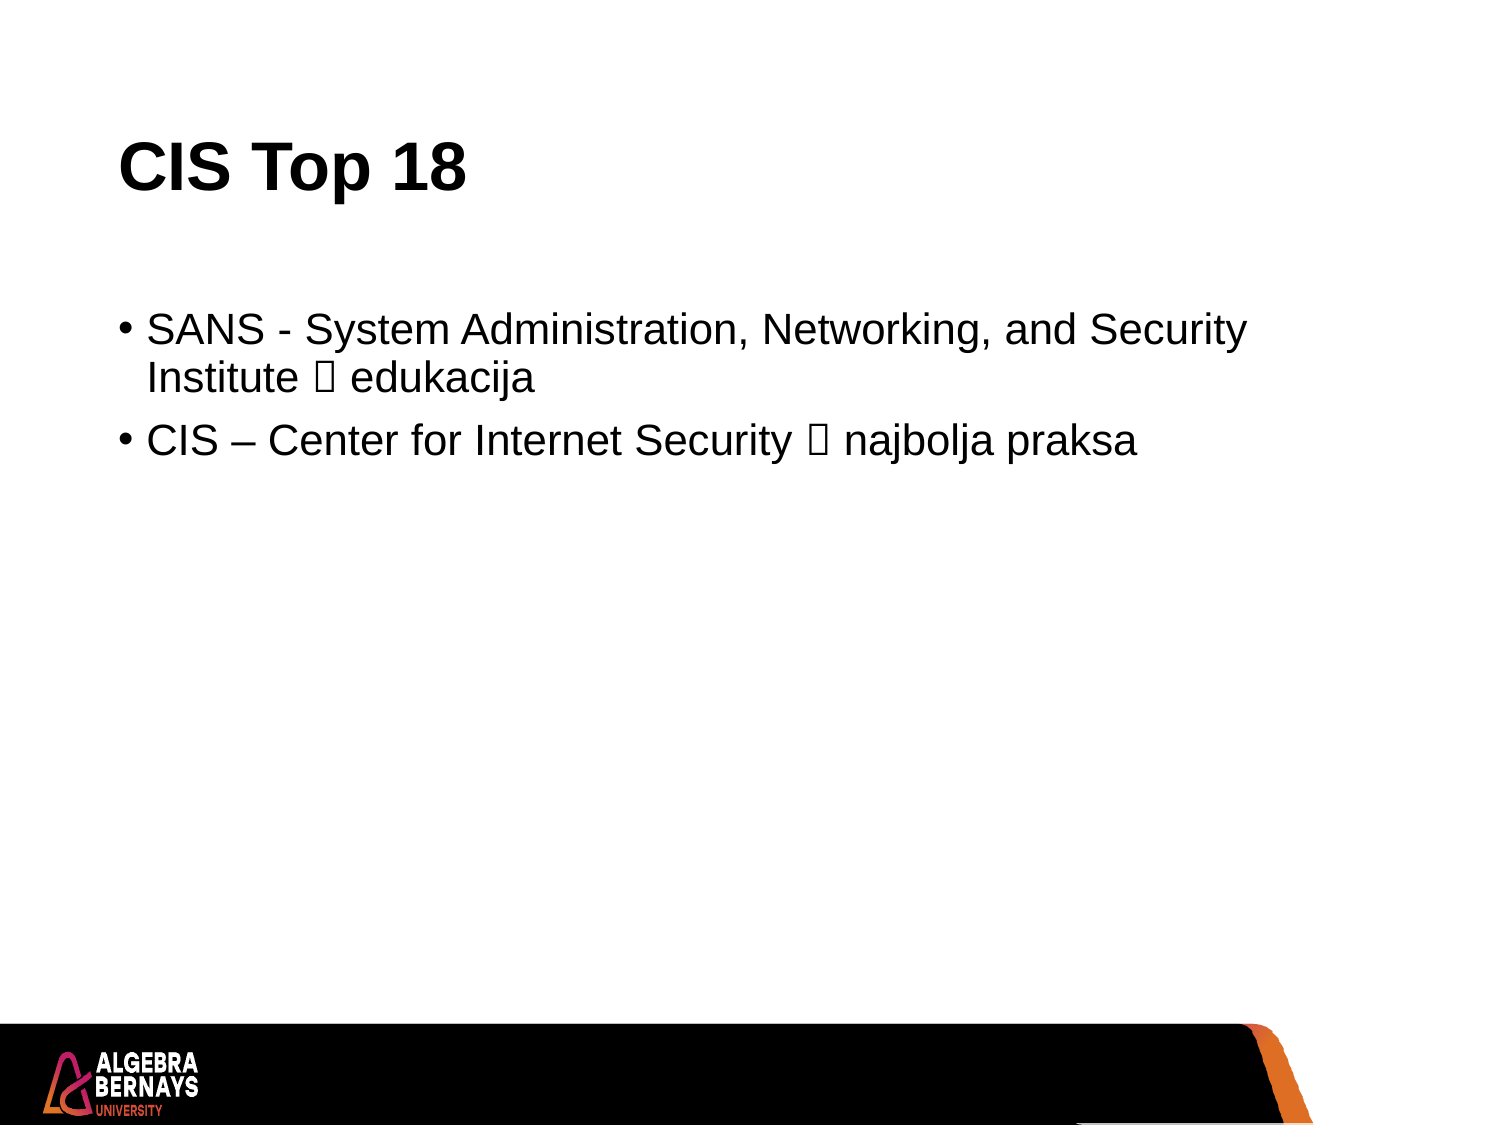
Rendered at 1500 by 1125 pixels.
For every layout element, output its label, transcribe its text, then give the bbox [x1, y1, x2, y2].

picture [0, 1023, 1468, 1125]
title CIS Top 18 [103, 59, 1397, 278]
list SANS - System Administration, Networking, and Security Institute  edukacija CIS – Center for Internet Security  najbolja praksa [103, 299, 1397, 1014]
